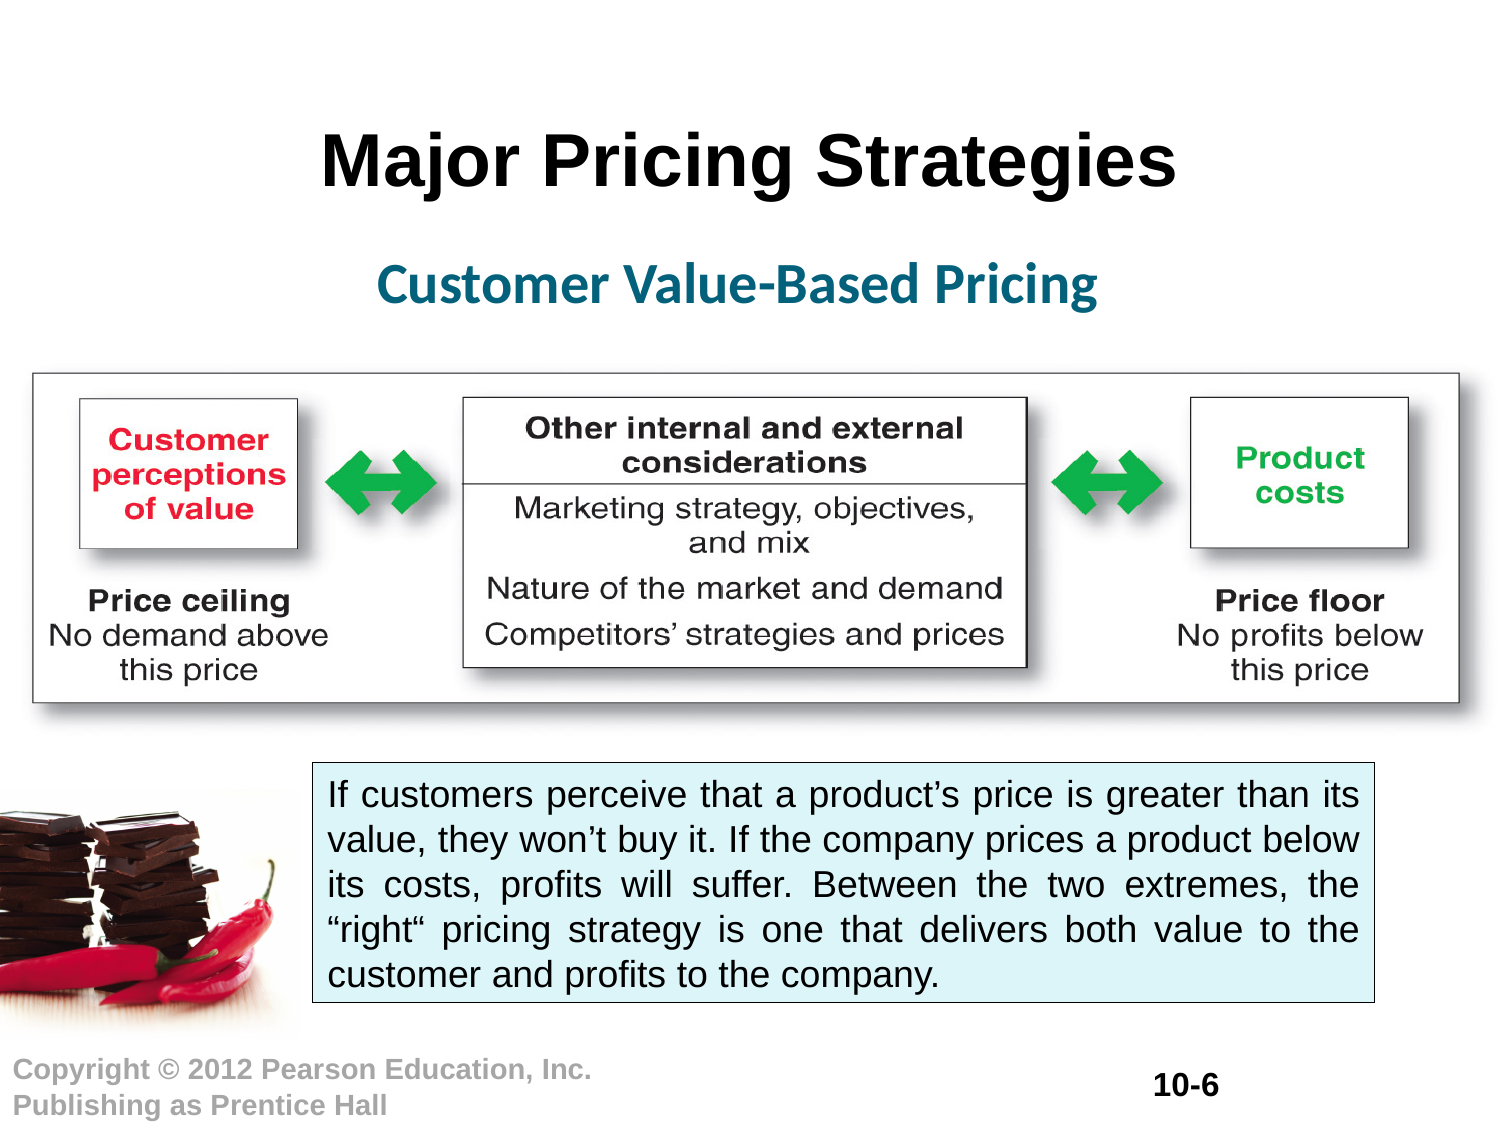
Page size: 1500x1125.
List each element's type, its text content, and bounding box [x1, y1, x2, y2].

title Major Pricing Strategies [112, 62, 1388, 251]
picture [0, 789, 300, 1039]
list Customer Value-Based Pricing [149, 237, 1326, 301]
text_box If customers perceive that a product’s price is greater than its value, they won’t buy it. If the company prices a product below its costs, profits will suffer. Between the two extremes, the “right“ pricing strategy is one that delivers both value to the customer and profits to the company. [312, 766, 1375, 1003]
picture [0, 362, 1500, 757]
